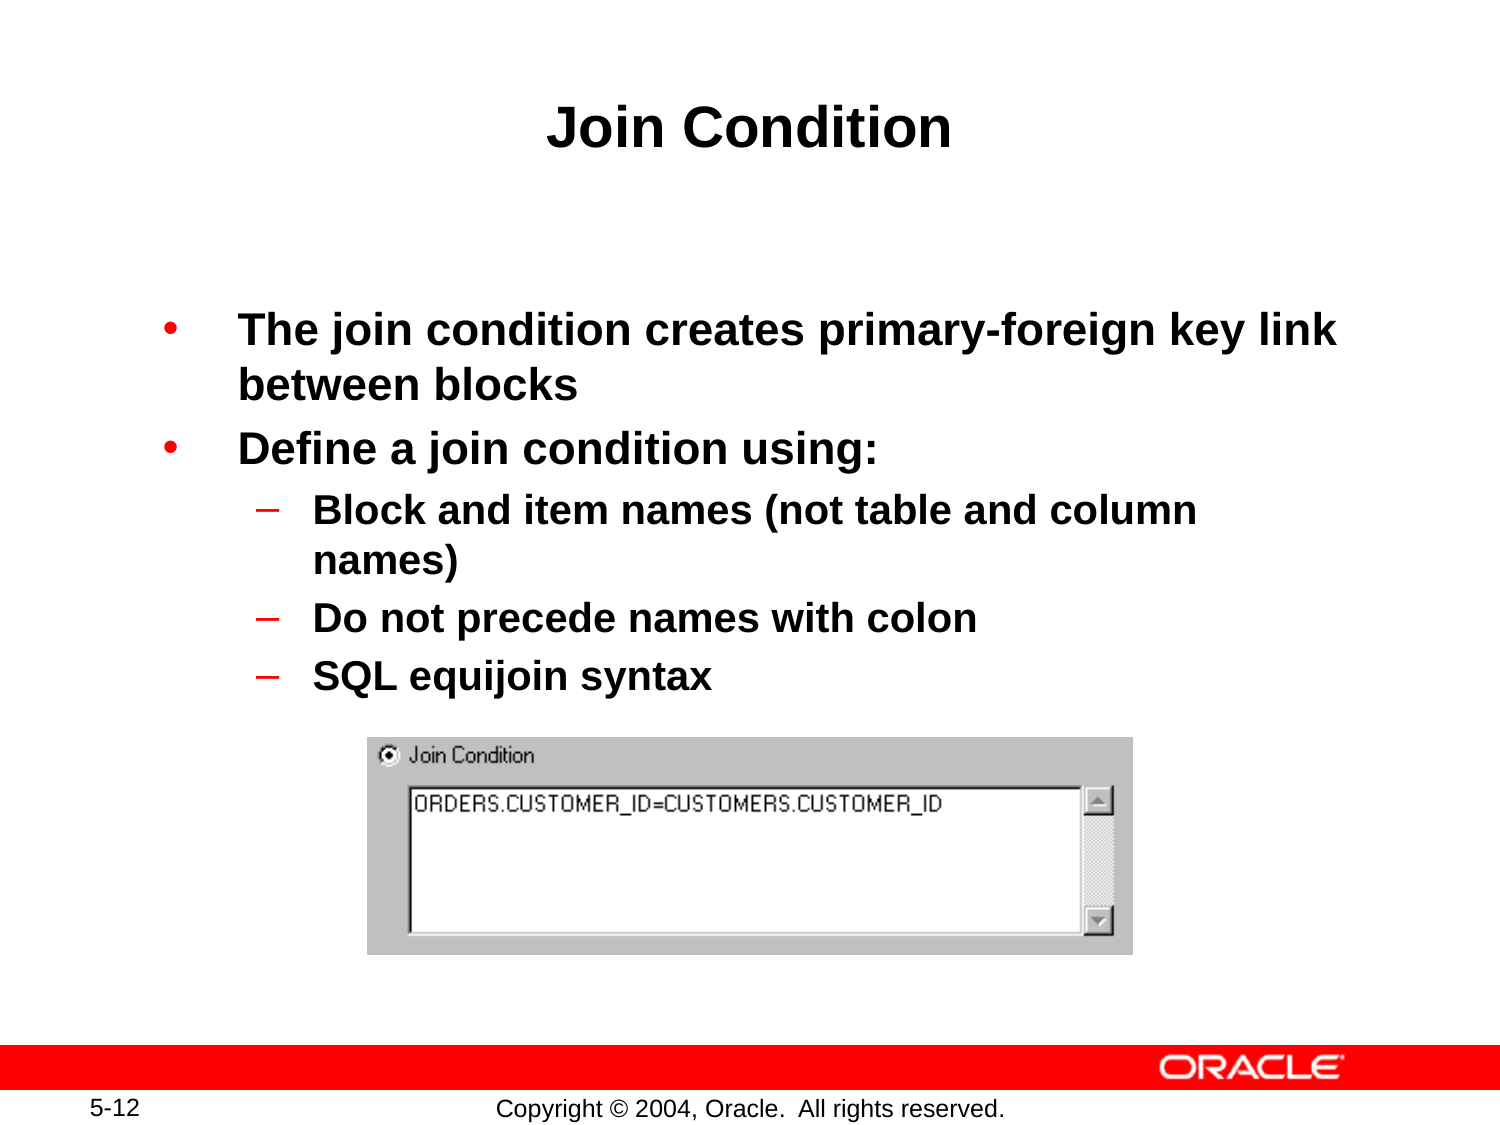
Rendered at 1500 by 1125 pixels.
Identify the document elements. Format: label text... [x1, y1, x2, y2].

list The join condition creates primary-foreign key link between blocks Define a join condition using: Block and item names (not table and column names) Do not precede names with colon SQL equijoin syntax [141, 297, 1351, 708]
picture [367, 737, 1133, 956]
title Join Condition [149, 87, 1351, 232]
